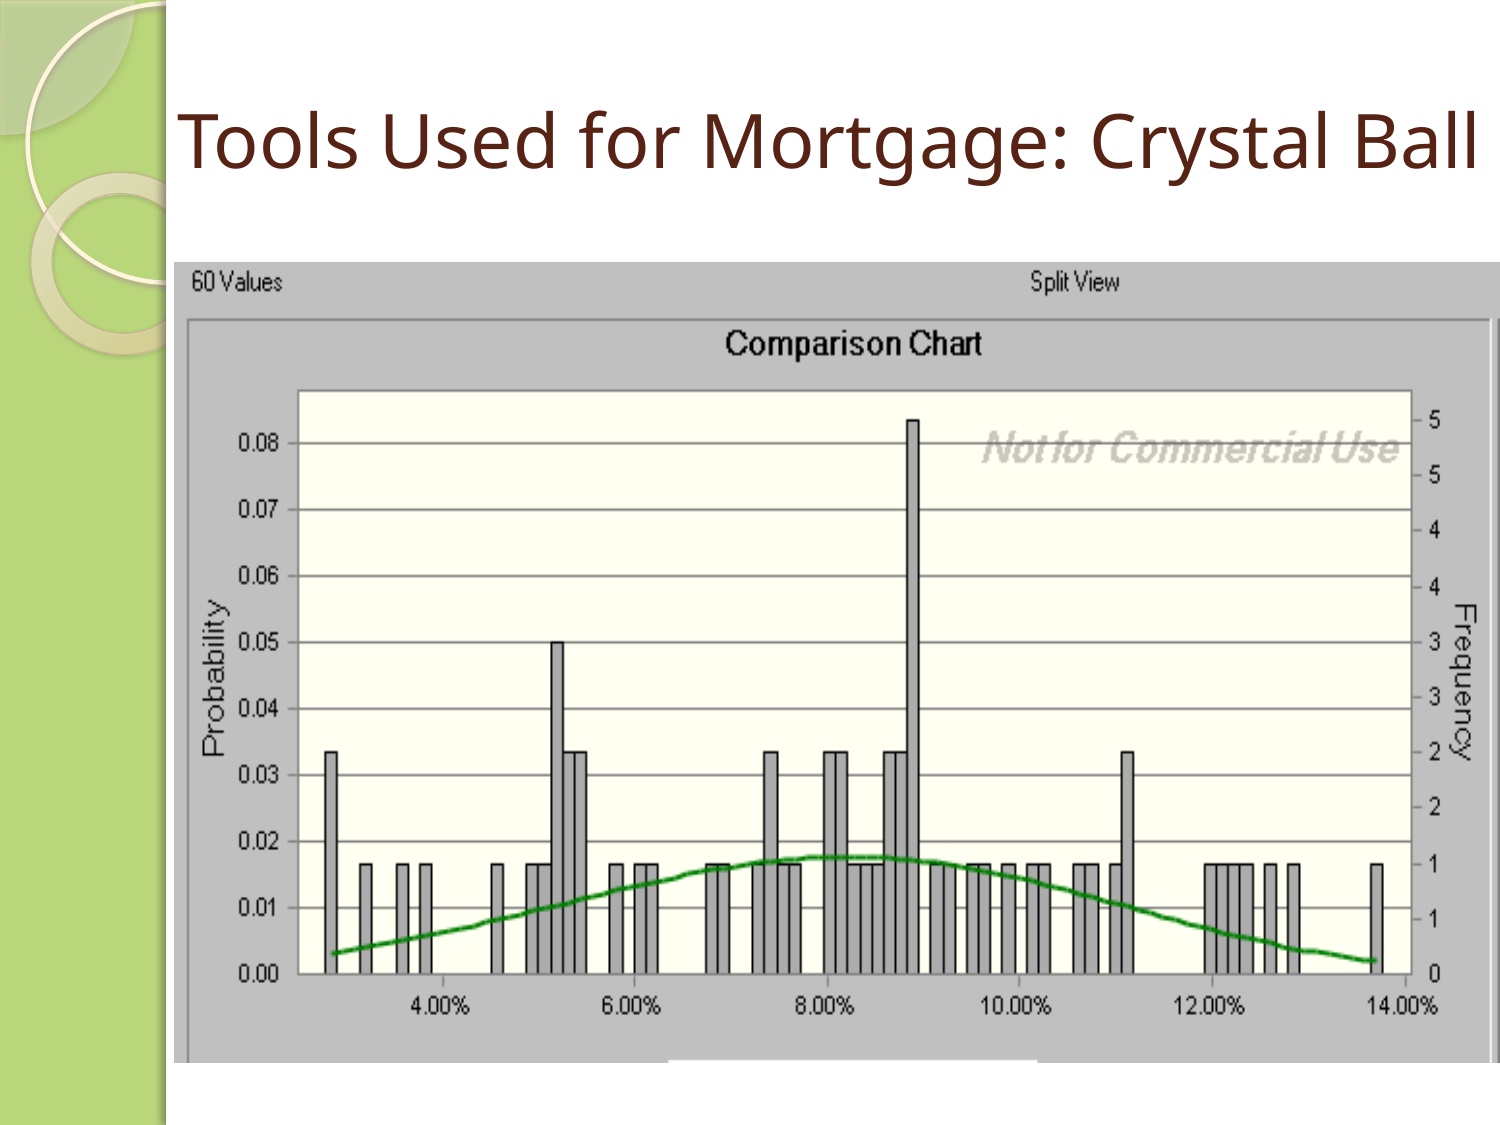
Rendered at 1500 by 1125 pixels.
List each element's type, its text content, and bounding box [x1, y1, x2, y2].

picture [174, 262, 1500, 1063]
title Tools Used for Mortgage: Crystal Ball [162, 45, 1500, 233]
